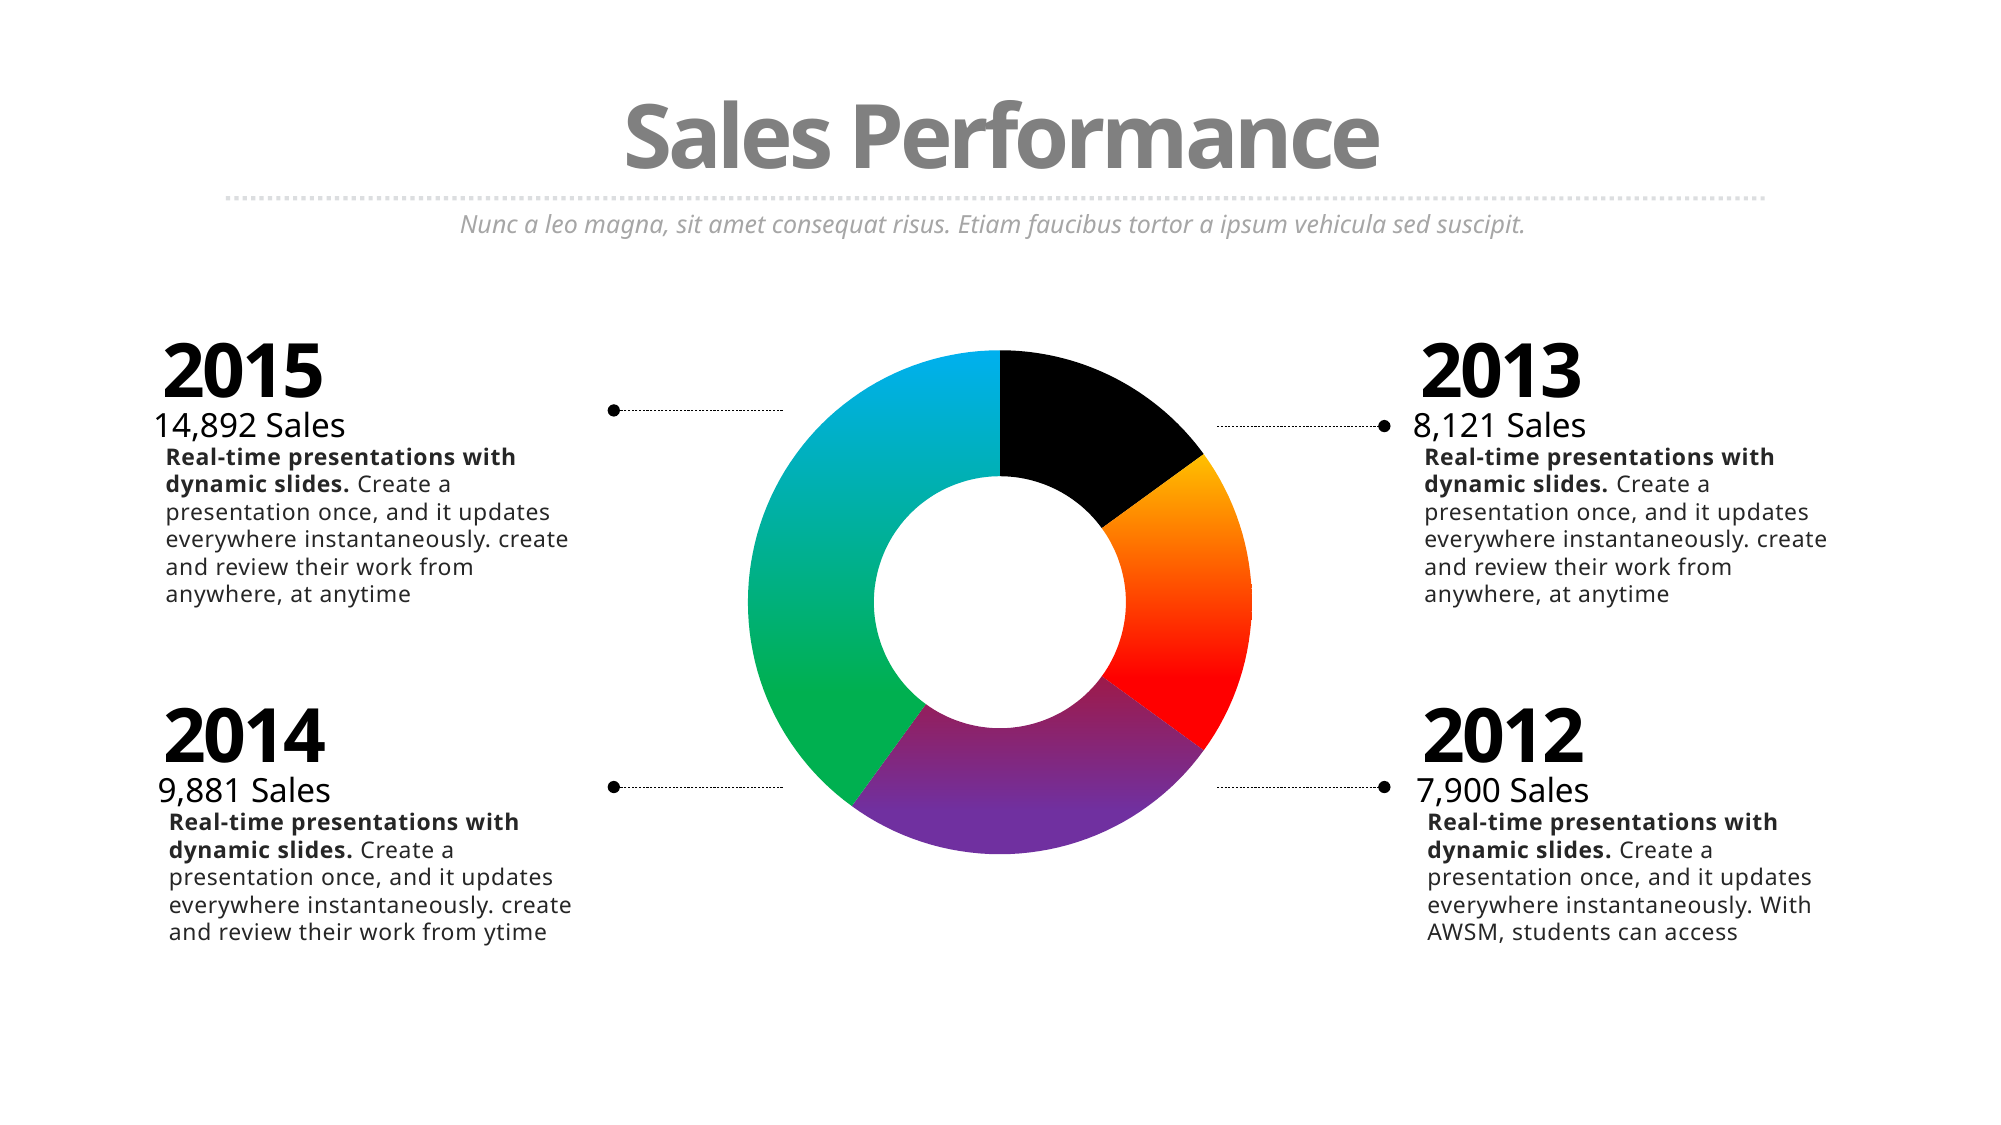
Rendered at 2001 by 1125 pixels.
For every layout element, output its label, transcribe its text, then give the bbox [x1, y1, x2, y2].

text_box Nunc a leo magna, sit amet consequat risus. Etiam faucibus tortor a ipsum vehicula sed suscipit. [117, 203, 1878, 244]
text_box 7,900 Sales [1401, 761, 1605, 817]
chart [731, 339, 1269, 865]
text_box 2012 [1407, 679, 1600, 761]
text_box 8,121 Sales [1398, 396, 1602, 452]
text_box 2015 [147, 314, 340, 396]
text_box 14,892 Sales [138, 396, 361, 452]
text_box Real-time presentations with dynamic slides. Create a presentation once, and it updates everywhere instantaneously. create and review their work from anywhere, at anytime [150, 435, 611, 615]
text_box Real-time presentations with dynamic slides. Create a presentation once, and it updates everywhere instantaneously. With AWSM, students can access [1412, 800, 1873, 953]
text_box 9,881 Sales [142, 761, 347, 817]
text_box 2014 [148, 679, 341, 761]
text_box Sales Performance [613, 74, 1394, 192]
text_box Real-time presentations with dynamic slides. Create a presentation once, and it updates everywhere instantaneously. create and review their work from ytime [153, 800, 614, 953]
text_box Real-time presentations with dynamic slides. Create a presentation once, and it updates everywhere instantaneously. create and review their work from anywhere, at anytime [1409, 435, 1870, 615]
text_box 2013 [1406, 314, 1599, 396]
